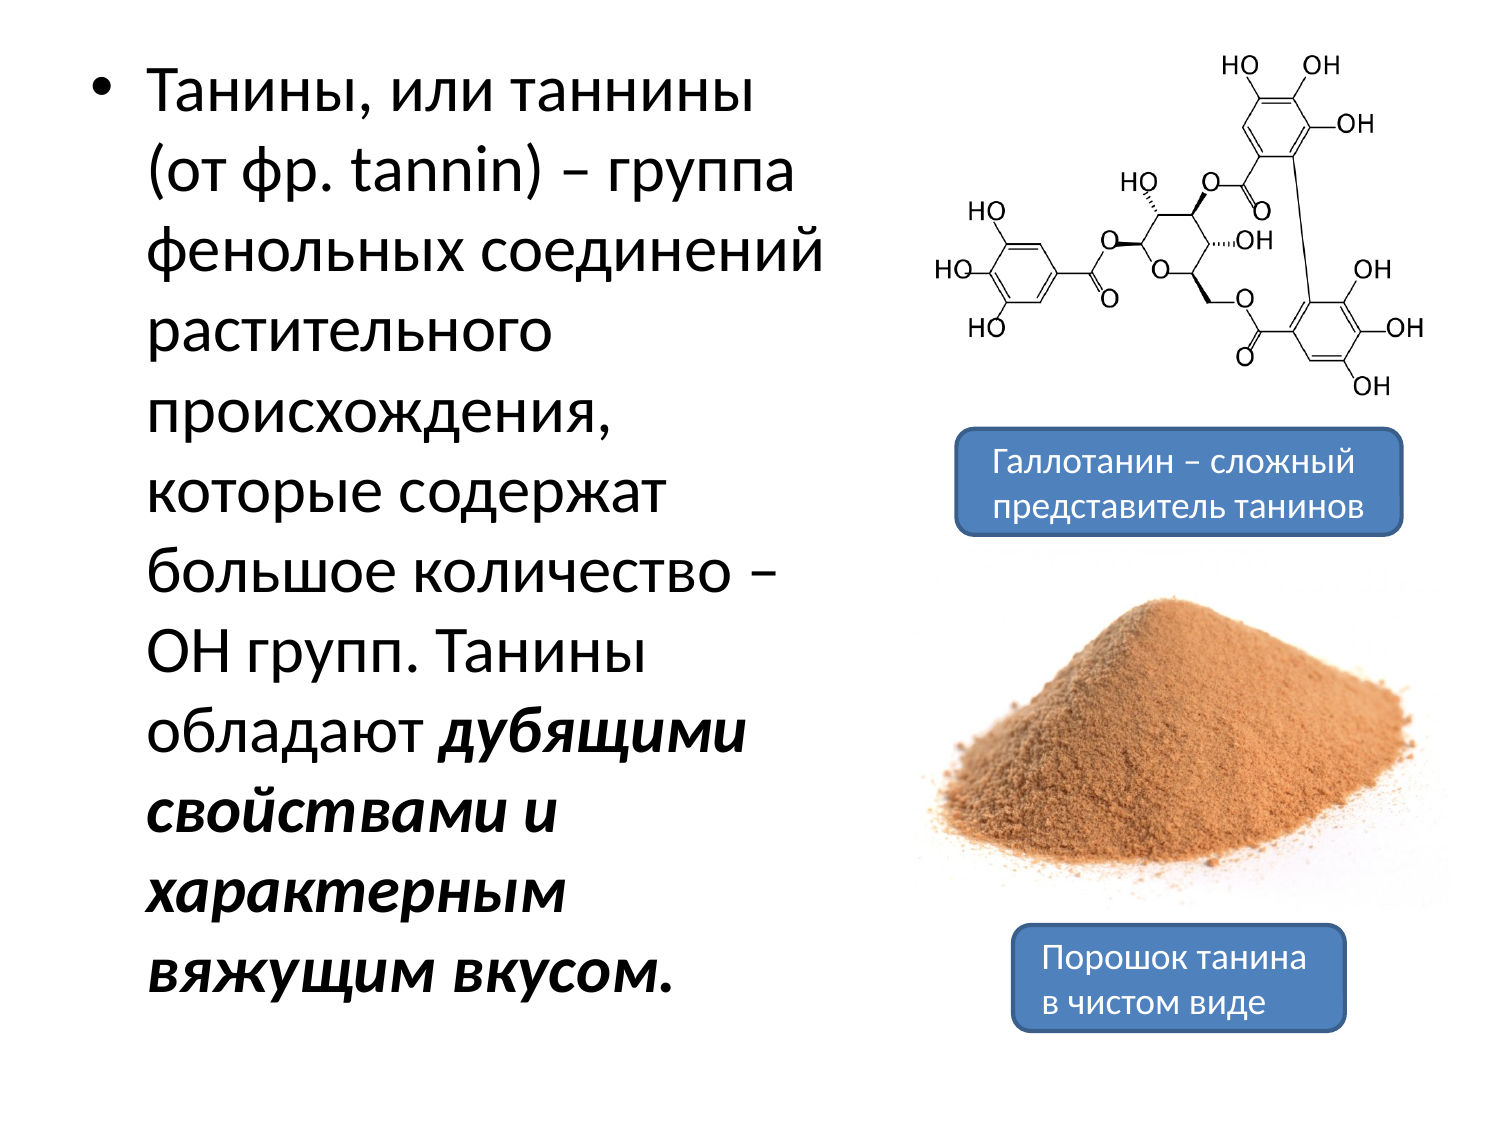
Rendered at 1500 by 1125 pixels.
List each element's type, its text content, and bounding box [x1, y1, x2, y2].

text_box Галлотанин – сложный представитель танинов [977, 437, 1381, 534]
text_box Порошок танина в чистом виде [1026, 924, 1332, 1030]
picture [902, 548, 1449, 913]
picture [902, 20, 1456, 429]
text_box [1010, 922, 1347, 1034]
text_box [954, 437, 1404, 537]
list Танины, или таннины (от фр. tannin) – группа фенольных соединений растительного происхождения, которые содержат большое количество –ОН групп. Танины обладают дубящими свойствами и характерным вяжущим вкусом. [75, 37, 863, 1088]
